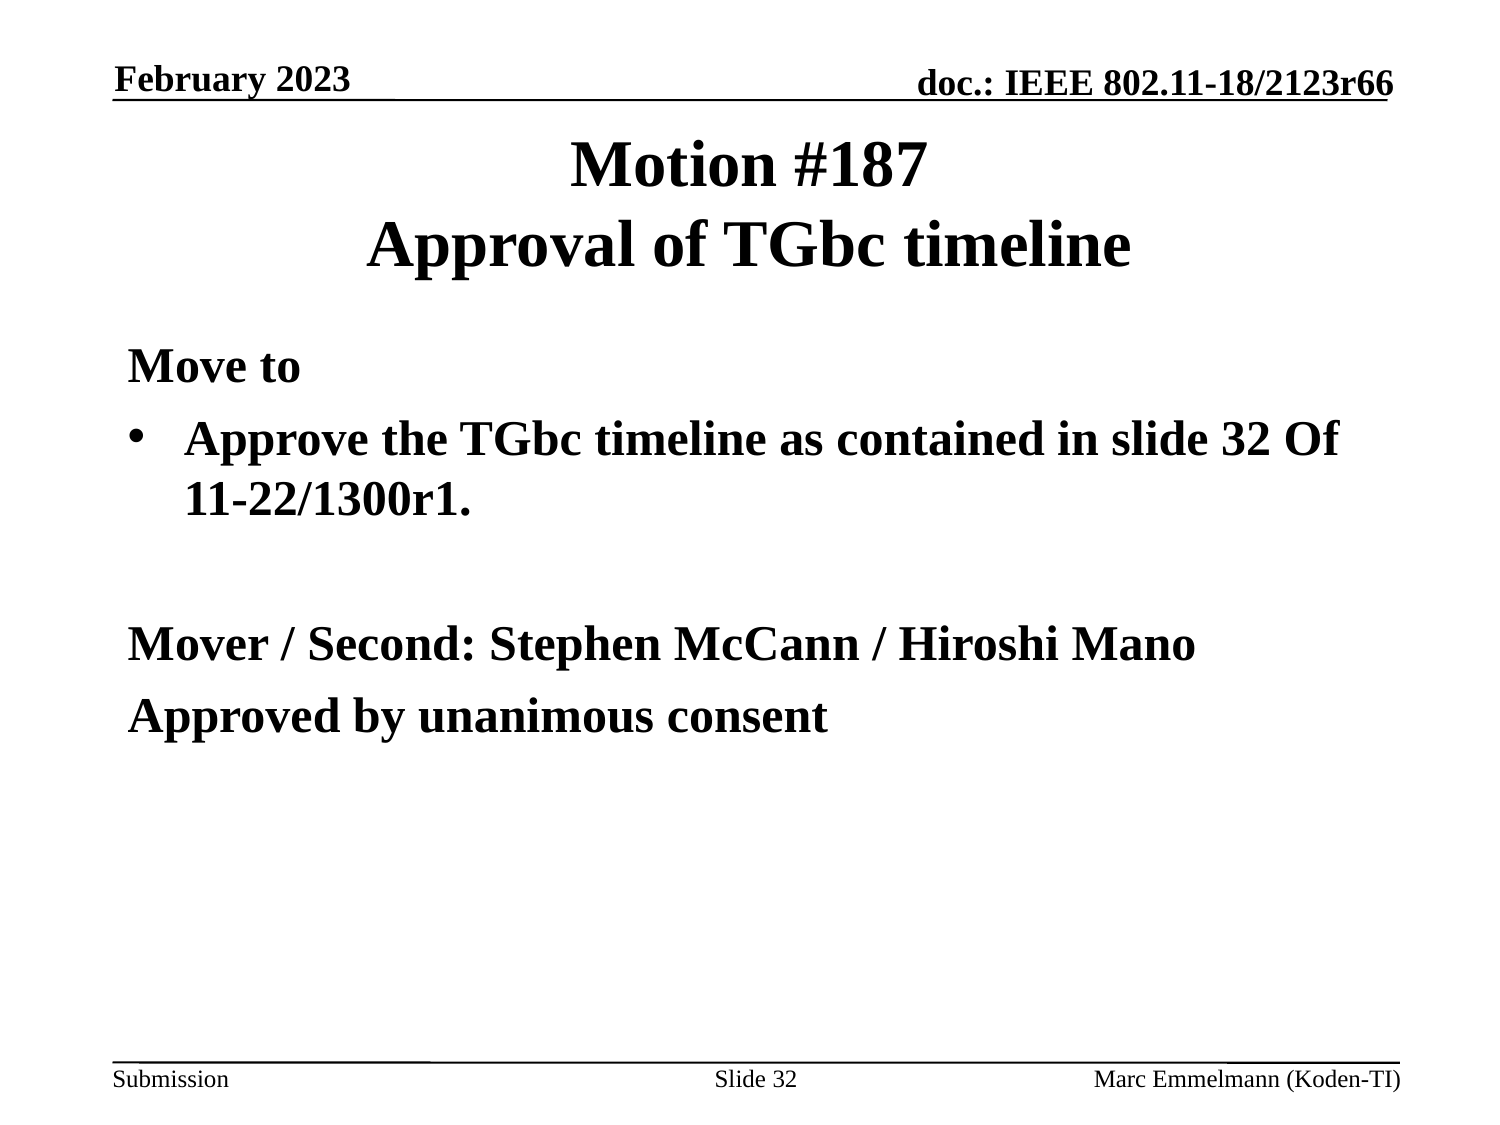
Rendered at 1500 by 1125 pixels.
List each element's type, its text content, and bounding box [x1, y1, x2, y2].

slide_number Slide 32 [712, 1061, 800, 1123]
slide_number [114, 54, 423, 100]
list Move to Approve the TGbc timeline as contained in slide 32 Of 11-22/1300r1. Mover / Second: Stephen McCann / Hiroshi Mano Approved by unanimous consent [112, 324, 1388, 1000]
title Motion #187 Approval of TGbc timeline [112, 112, 1388, 288]
footer Marc Emmelmann (Koden-TI) [878, 1061, 1402, 1093]
